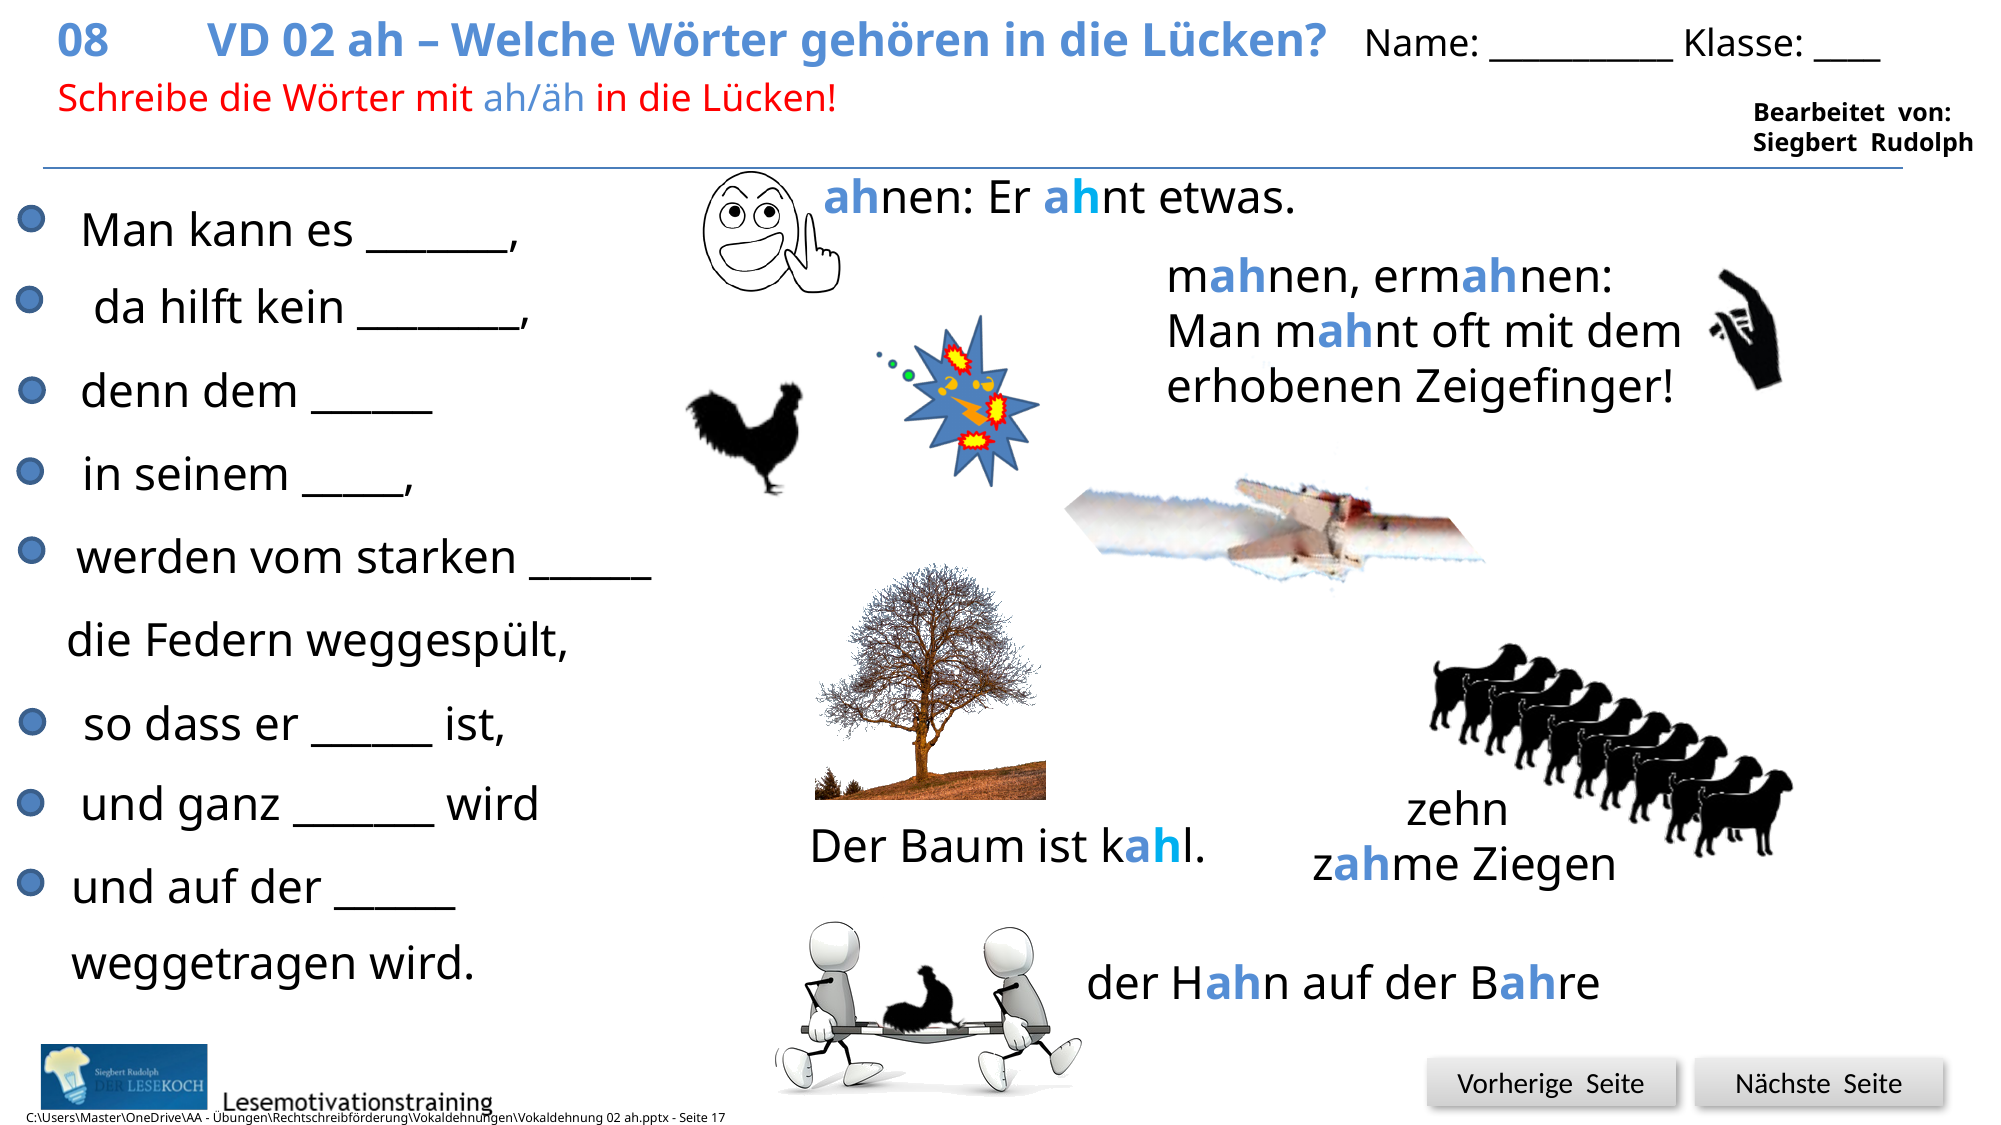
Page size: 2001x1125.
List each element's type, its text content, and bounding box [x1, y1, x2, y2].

picture [1683, 237, 1827, 434]
text_box 08 VD 02 ah – Welche Wörter gehören in die Lücken? Name: ___________ Klasse: ____ [42, 3, 2000, 73]
text_box [17, 536, 46, 564]
text_box [17, 204, 46, 233]
text_box Der Baum ist kahl. [794, 809, 1222, 879]
text_box Man kann es _______, [65, 188, 536, 263]
text_box der Hahn auf der Bahre [1135, 946, 1616, 1016]
text_box Schreibe die Wörter mit ah/äh in die Lücken! [42, 66, 1544, 127]
text_box ahnen: Er ahnt etwas. [808, 160, 1312, 230]
text_box [18, 707, 47, 736]
text_box in seinem _____, [67, 433, 432, 507]
picture [686, 170, 855, 341]
picture [731, 832, 1130, 1125]
picture [670, 287, 1062, 800]
text_box und auf der ______ weggetragen wird. [56, 846, 491, 996]
text_box denn dem ______ [65, 350, 448, 424]
text_box die Federn weggespült, [51, 599, 597, 674]
text_box mahnen, ermahnen: Man mahnt oft mit dem erhobenen Zeigefinger! [1152, 239, 1699, 419]
picture [40, 1044, 508, 1102]
text_box [18, 376, 46, 405]
text_box zehn zahme Ziegen [1297, 772, 1633, 897]
text_box C:\Users\Master\OneDrive\AA - Übungen\Rechtschreibförderung\Vokaldehnungen\Vokaldehnung 02 ah.pptx - Seite 17 [11, 1102, 726, 1125]
text_box [15, 285, 44, 314]
text_box werden vom starken ______ [61, 516, 667, 591]
picture [1065, 324, 1797, 864]
text_box so dass er ______ ist, [68, 682, 523, 757]
text_box [16, 868, 45, 897]
text_box [16, 457, 45, 485]
text_box da hilft kein ________, [78, 266, 547, 341]
text_box und ganz _______ wird [66, 763, 557, 838]
text_box [16, 788, 45, 817]
